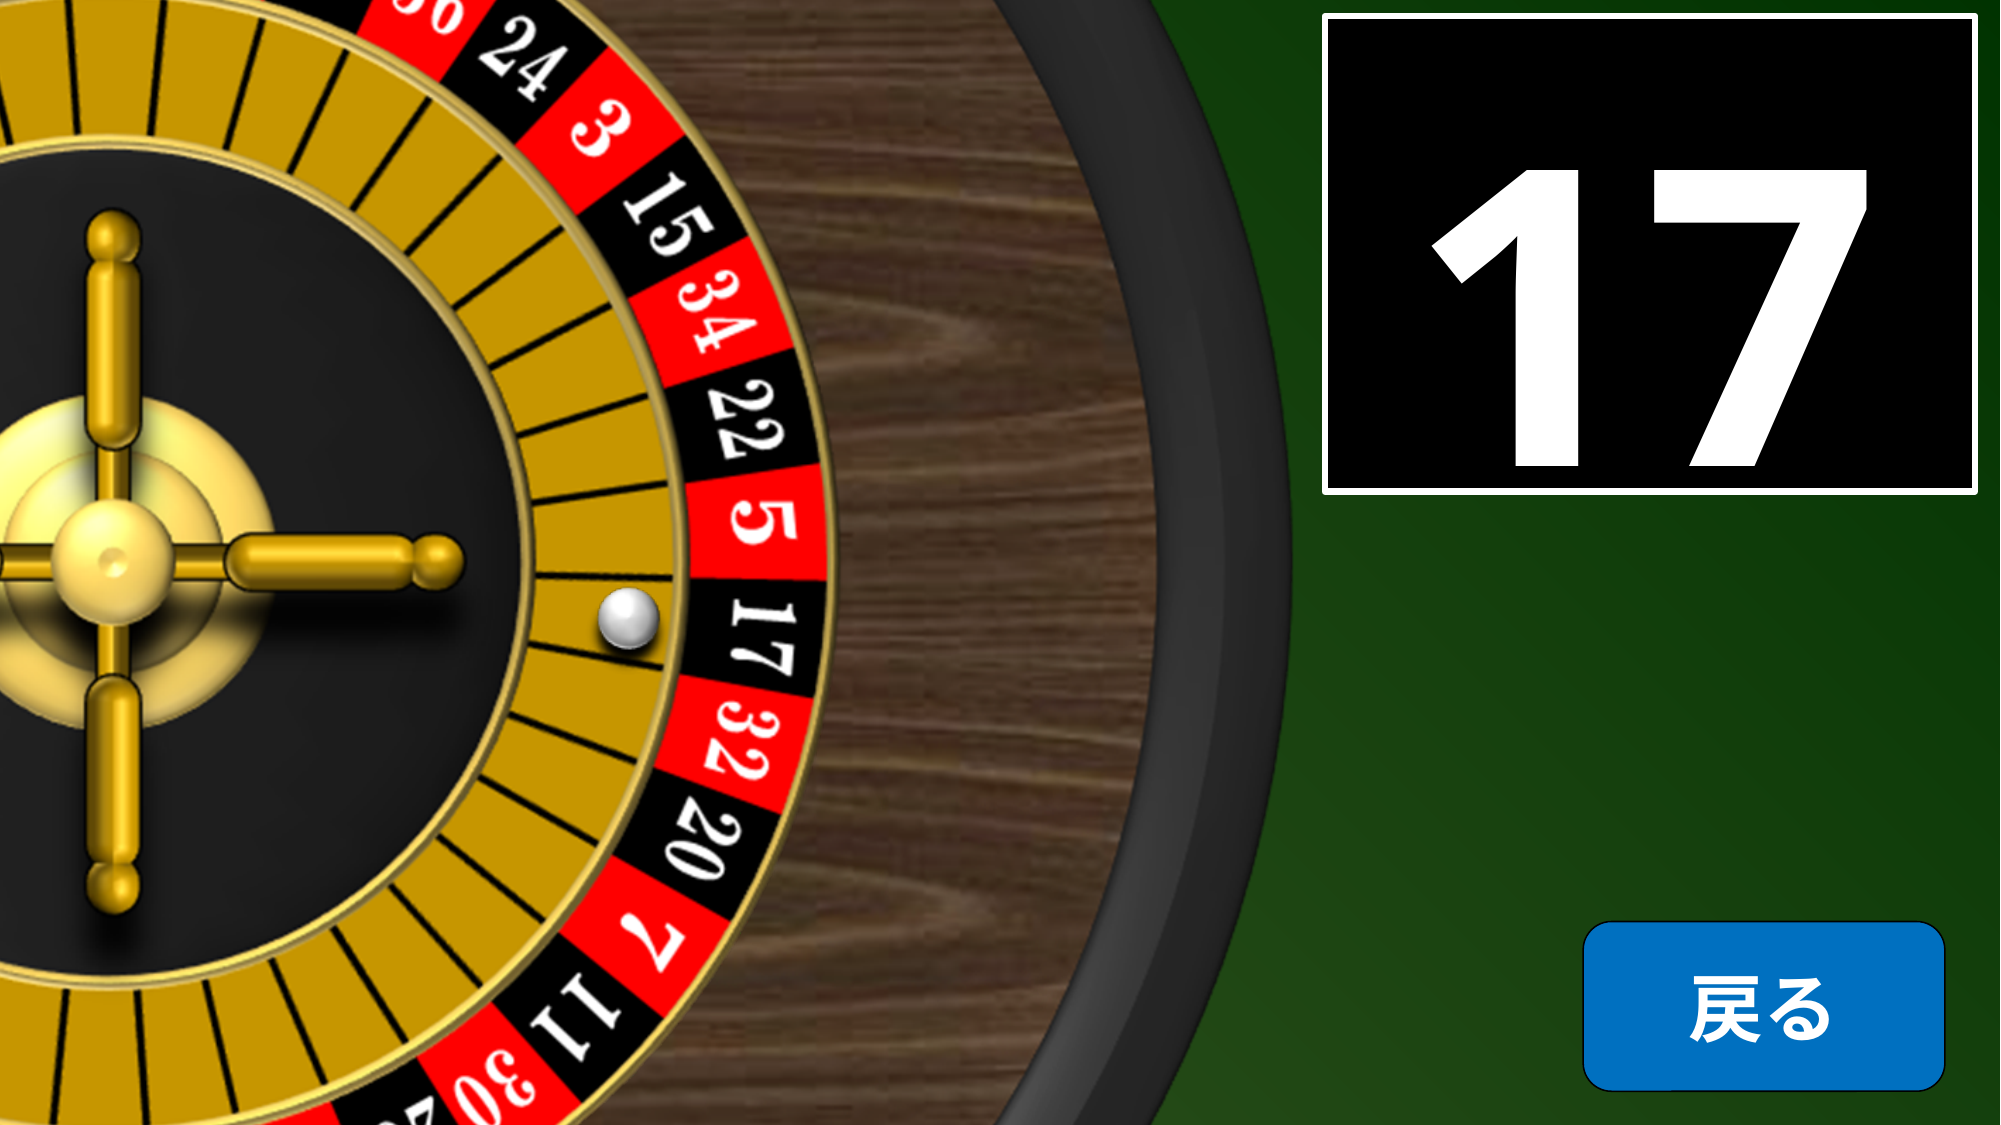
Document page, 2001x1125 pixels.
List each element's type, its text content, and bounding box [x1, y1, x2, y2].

text_box 17 [1392, 44, 1896, 558]
text_box 戻る [1583, 921, 1945, 1092]
picture [0, 0, 1297, 1125]
text_box [1324, 16, 1975, 492]
